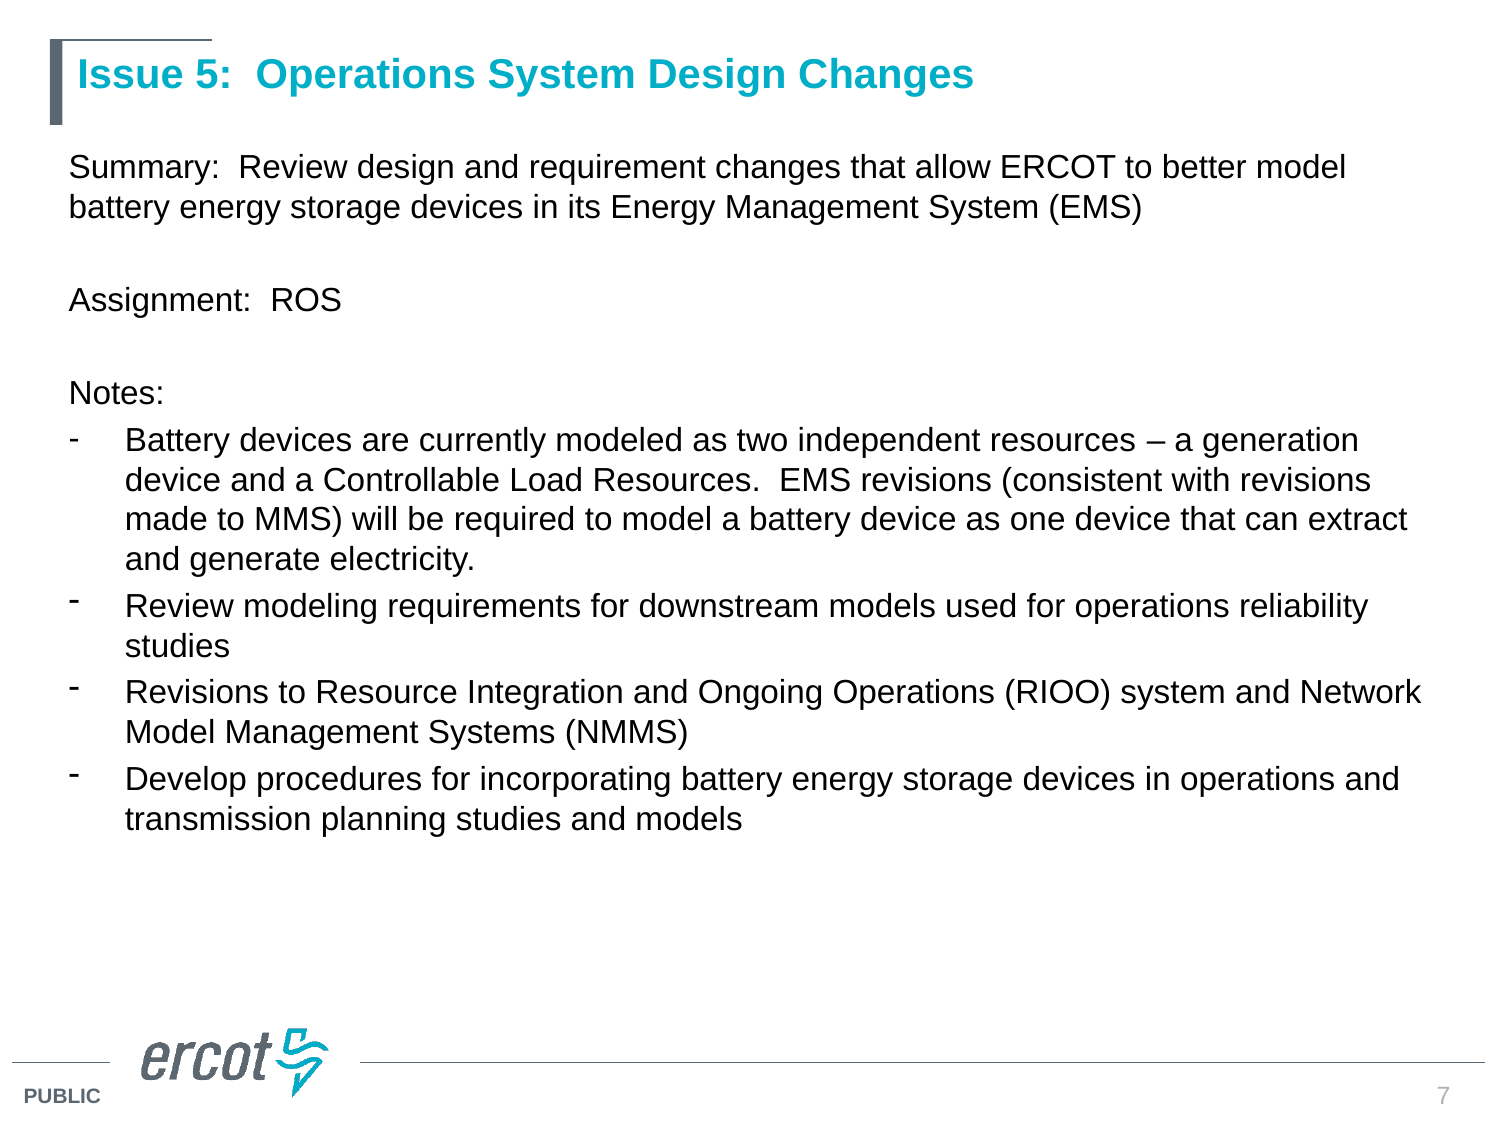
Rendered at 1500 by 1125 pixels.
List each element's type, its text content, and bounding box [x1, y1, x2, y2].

title Issue 5: Operations System Design Changes [62, 39, 1450, 125]
picture [137, 1024, 332, 1100]
list Summary: Review design and requirement changes that allow ERCOT to better model battery energy storage devices in its Energy Management System (EMS) Assignment: ROS Notes: Battery devices are currently modeled as two independent resources – a generation device and a Controllable Load Resources. EMS revisions (consistent with revisions made to MMS) will be required to model a battery device as one device that can extract and generate electricity. Review modeling requirements for downstream models used for operations reliability studies Revisions to Resource Integration and Ongoing Operations (RIOO) system and Network Model Management Systems (NMMS) Develop procedures for incorporating battery energy storage devices in operations and transmission planning studies and models [53, 137, 1441, 863]
slide_number 7 [1400, 1076, 1488, 1113]
text_box [323, 507, 1500, 583]
